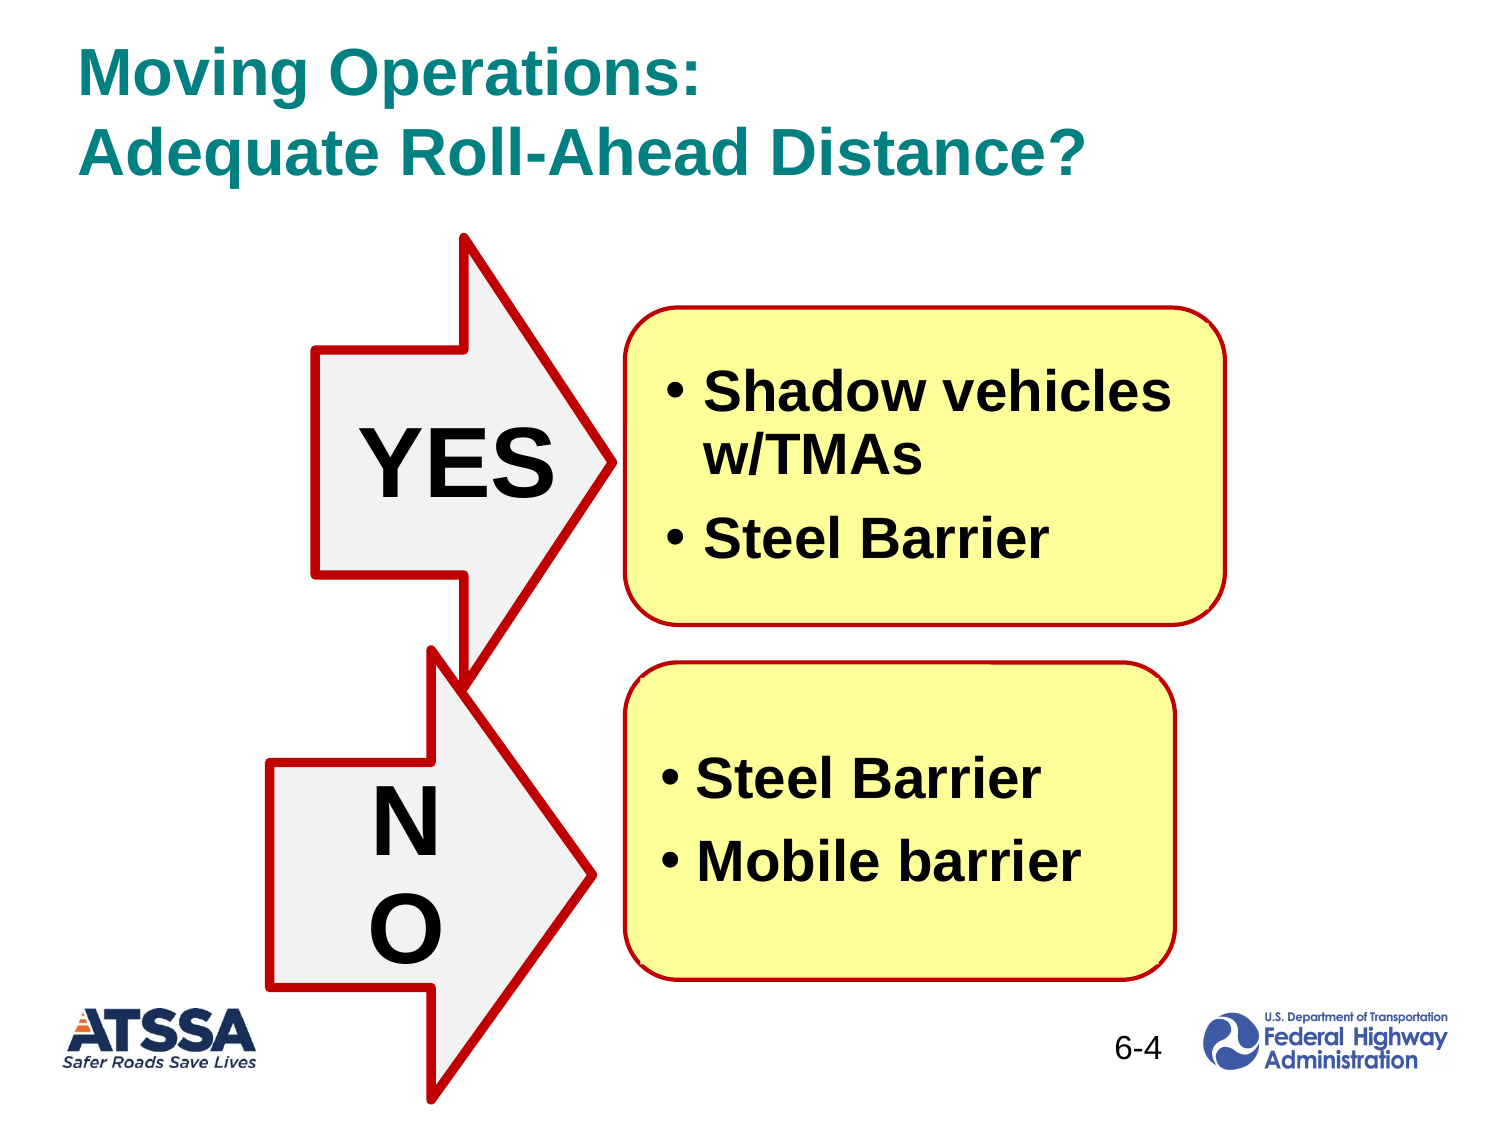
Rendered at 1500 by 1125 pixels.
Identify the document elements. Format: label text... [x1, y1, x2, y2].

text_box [624, 662, 1176, 980]
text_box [87, 649, 851, 1101]
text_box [624, 307, 1226, 626]
picture [62, 1008, 87, 1068]
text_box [37, 237, 801, 688]
picture [1200, 1008, 1450, 1072]
title Moving Operations: Adequate Roll-Ahead Distance? [62, 0, 1500, 218]
